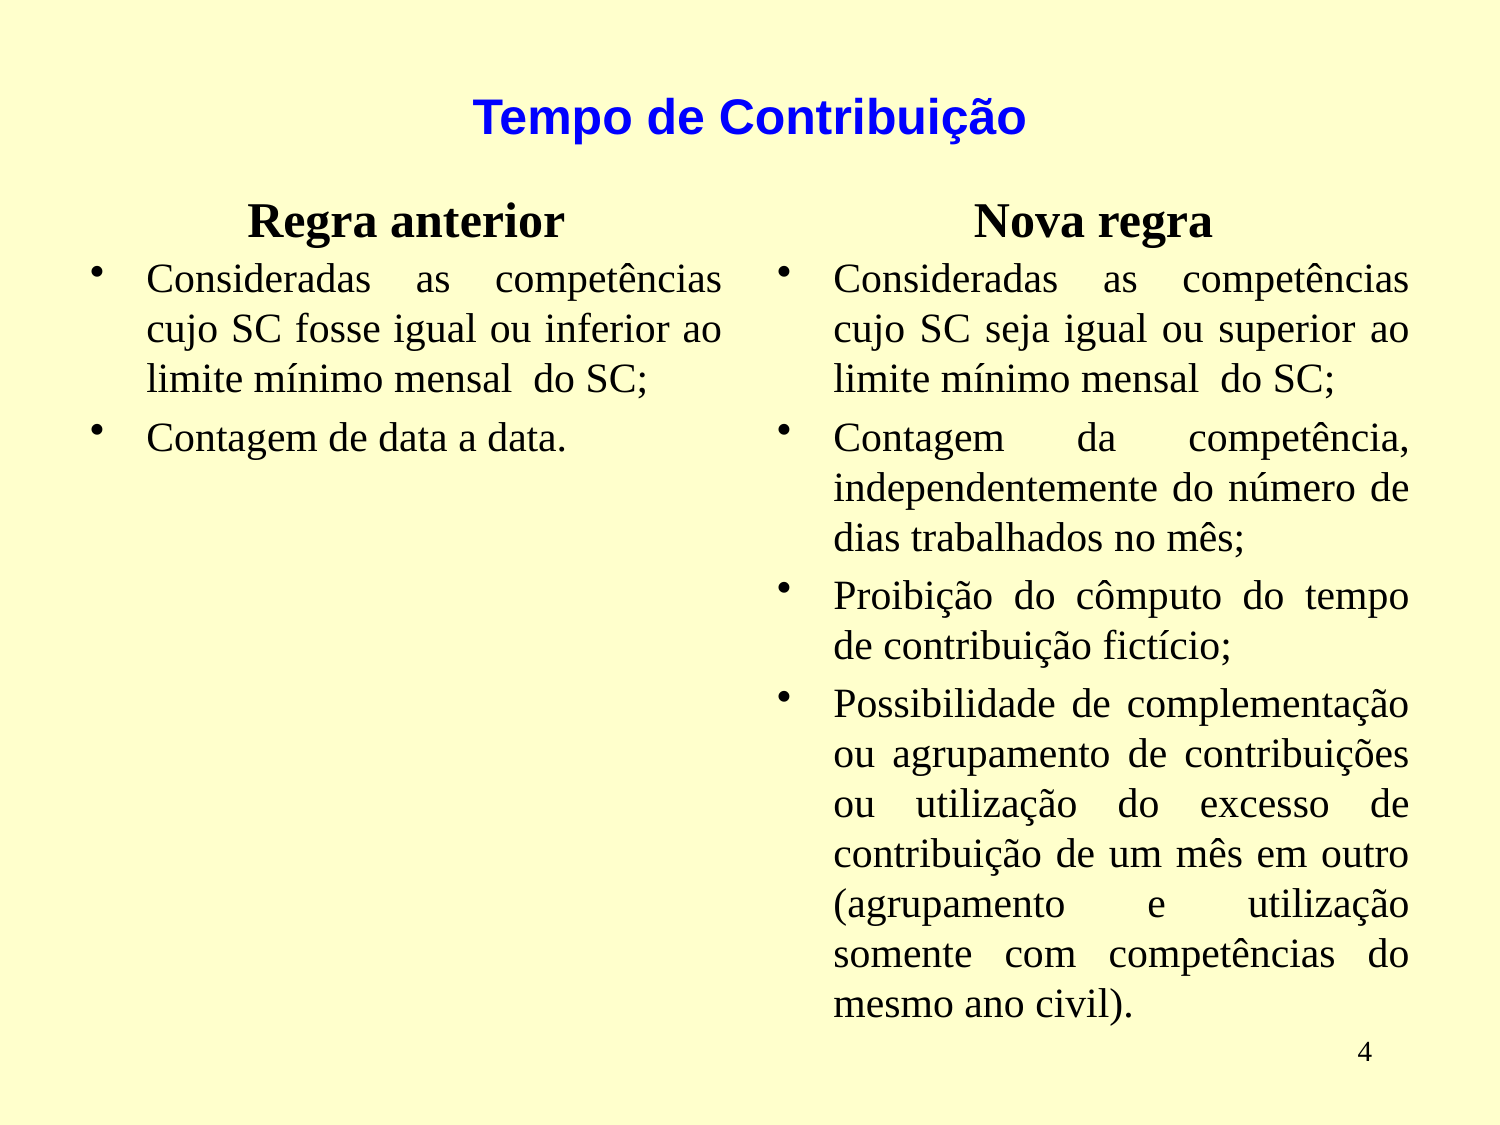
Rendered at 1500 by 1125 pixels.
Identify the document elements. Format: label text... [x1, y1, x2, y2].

list Regra anterior [74, 148, 738, 243]
list Consideradas as competências cujo SC fosse igual ou inferior ao limite mínimo mensal do SC; Contagem de data a data. [74, 243, 738, 1006]
slide_number 4 [1074, 1024, 1388, 1101]
list Consideradas as competências cujo SC seja igual ou superior ao limite mínimo mensal do SC; Contagem da competência, independentemente do número de dias trabalhados no mês; Proibição do cômputo do tempo de contribuição fictício; Possibilidade de complementação ou agrupamento de contribuições ou utilização do excesso de contribuição de um mês em outro (agrupamento e utilização somente com competências do mesmo ano civil). [761, 243, 1426, 1059]
title Tempo de Contribuição [74, 44, 1426, 185]
list Nova regra [761, 148, 1426, 243]
